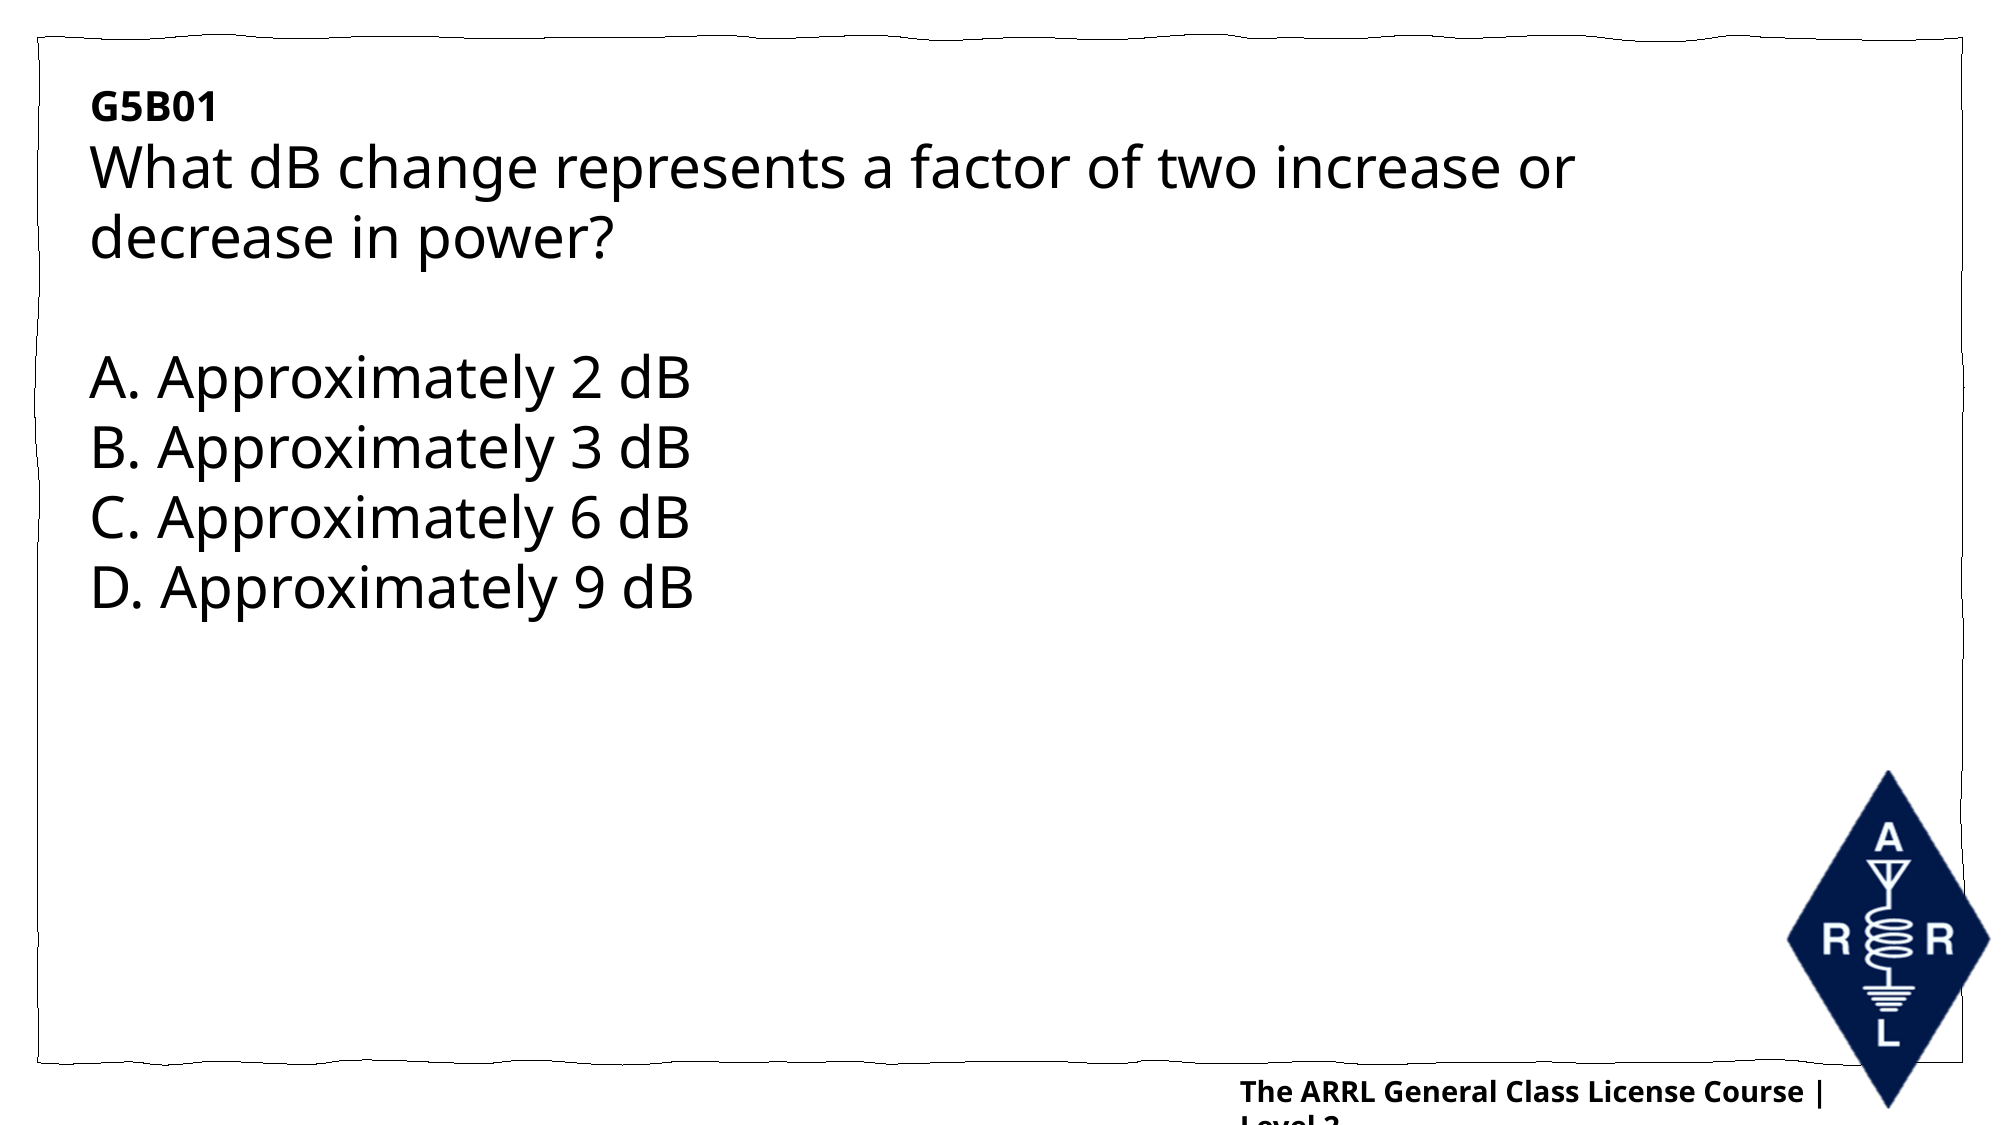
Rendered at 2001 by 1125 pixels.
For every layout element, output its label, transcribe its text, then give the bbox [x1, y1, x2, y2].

picture [1773, 752, 1999, 1125]
text_box G5B01 What dB change represents a factor of two increase or decrease in power? A. Approximately 2 dB B. Approximately 3 dB C. Approximately 6 dB D. Approximately 9 dB [75, 72, 1850, 628]
